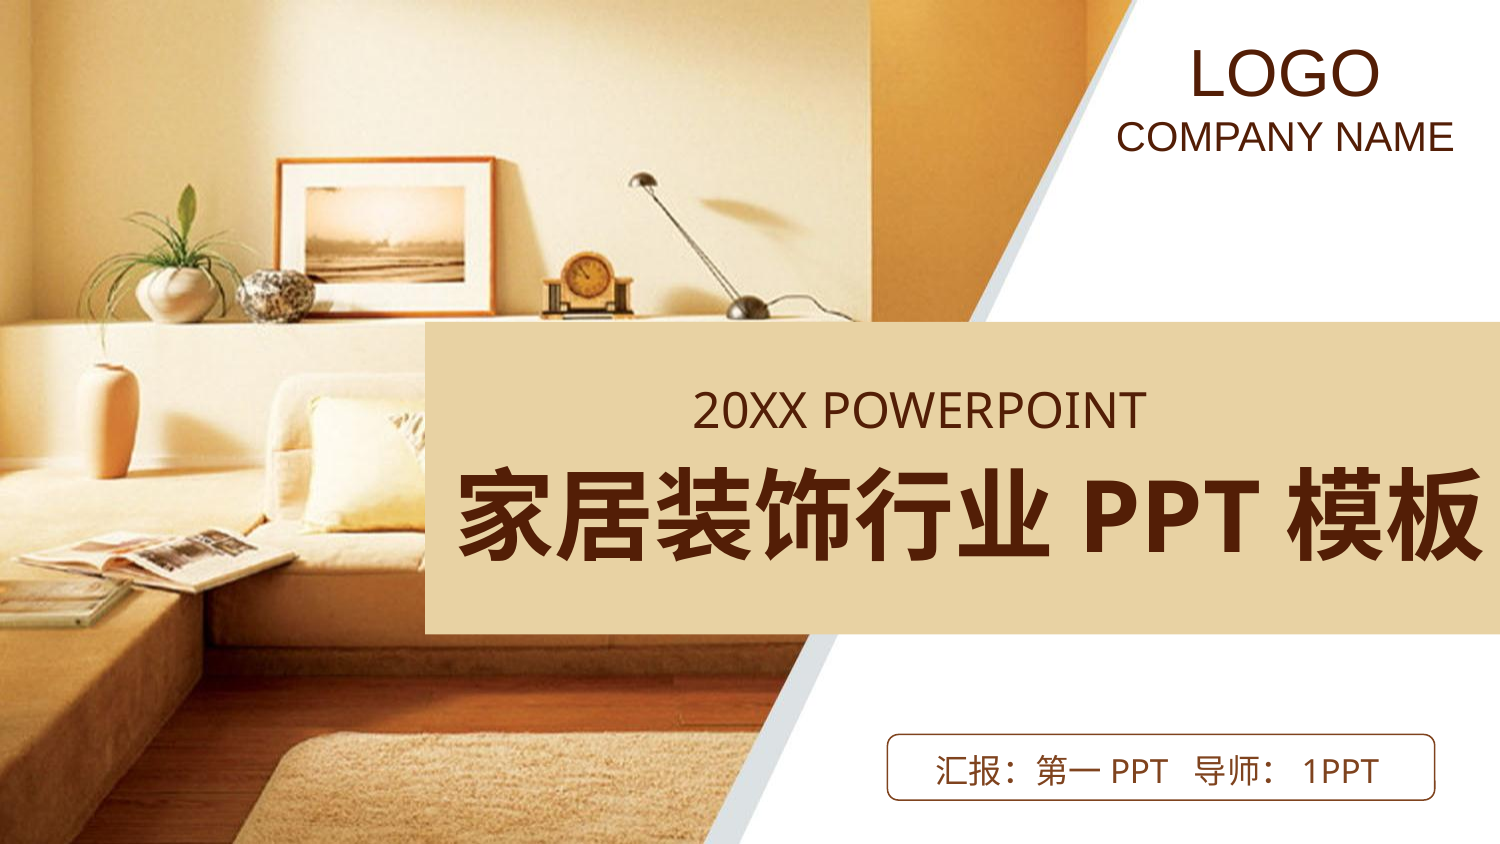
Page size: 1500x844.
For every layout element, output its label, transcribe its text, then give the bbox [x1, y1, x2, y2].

text_box [887, 734, 1435, 801]
picture [0, 0, 1500, 844]
text_box 20XX POWERPOINT [677, 371, 1162, 446]
text_box 家居装饰行业PPT模板 [439, 444, 1500, 580]
text_box [425, 321, 1500, 635]
text_box LOGO COMPANY NAME [1100, 21, 1470, 167]
